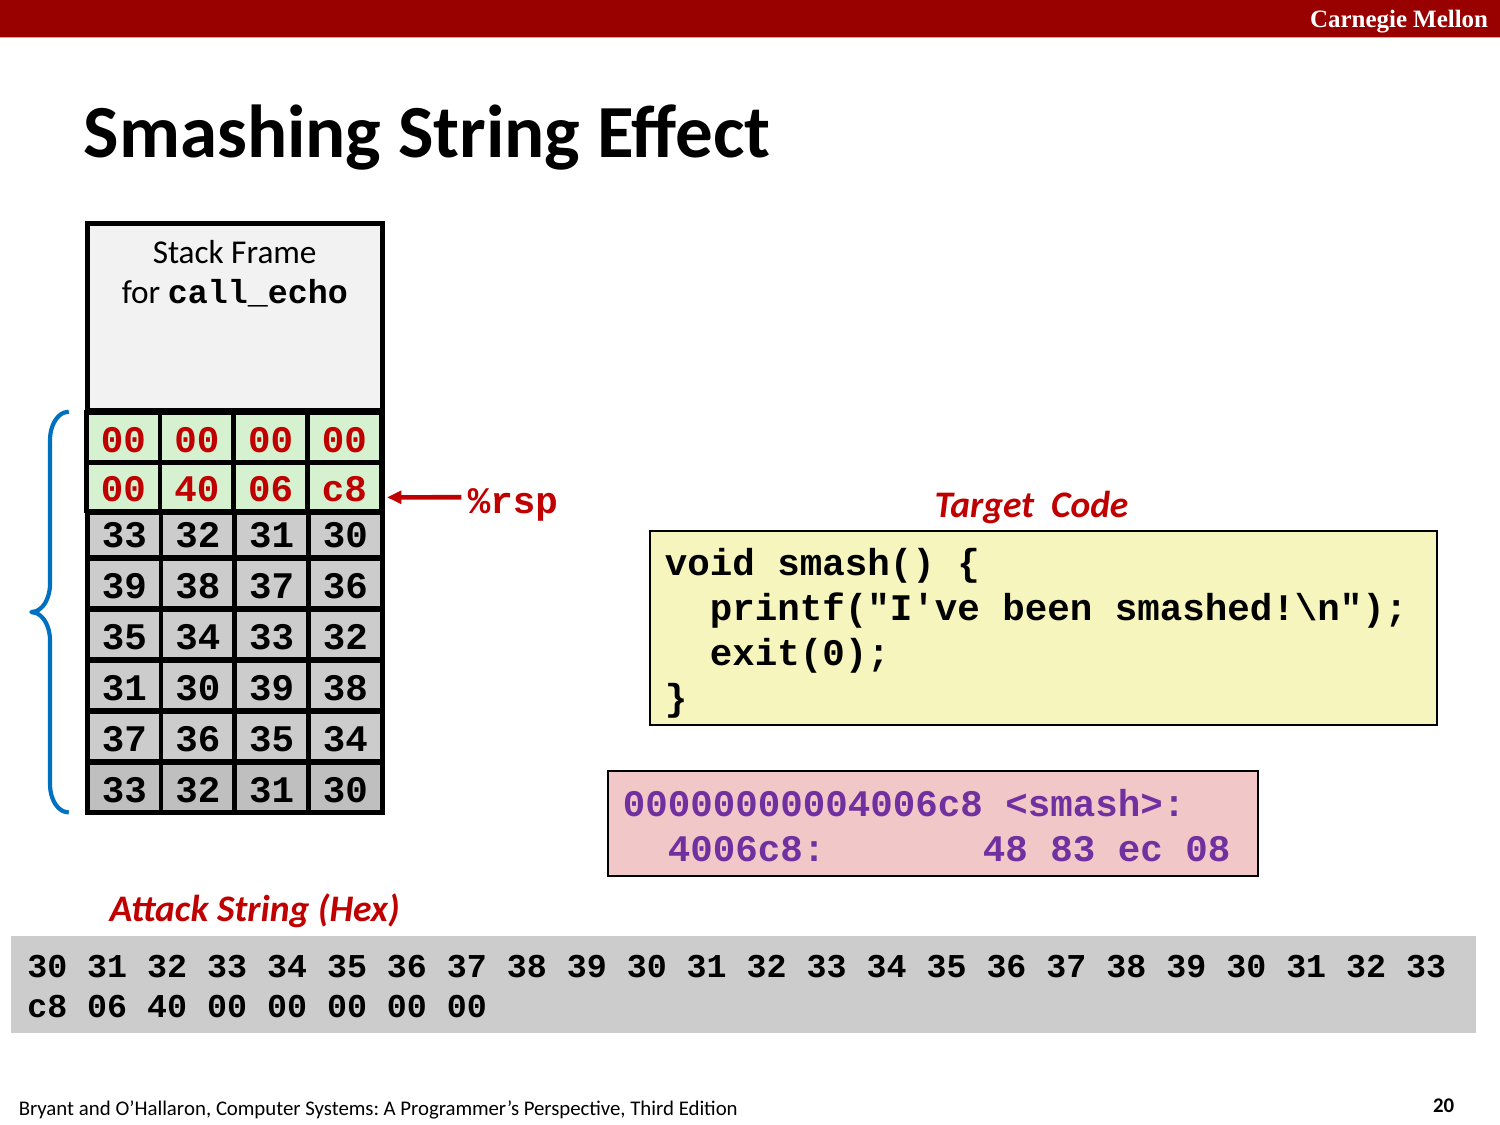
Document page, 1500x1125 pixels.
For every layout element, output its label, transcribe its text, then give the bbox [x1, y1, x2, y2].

text_box [388, 491, 453, 504]
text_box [30, 410, 383, 813]
text_box Attack String (Hex) [94, 876, 416, 937]
text_box Stack Frame for call_echo [87, 223, 383, 408]
title Smashing String Effect [68, 80, 1255, 176]
text_box 30 31 32 33 34 35 36 37 38 39 30 31 32 33 34 35 36 37 38 39 30 31 32 33 c8 06 40 00 00 00 00 00 [12, 937, 1475, 1032]
text_box void smash() { printf("I've been smashed!\n"); exit(0); } [650, 530, 1438, 726]
text_box 00000000004006c8 <smash>: 4006c8: 48 83 ec 08 [608, 771, 1259, 876]
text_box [86, 412, 382, 463]
text_box %rsp [453, 468, 588, 529]
text_box Target Code [919, 472, 1144, 530]
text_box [86, 470, 382, 512]
